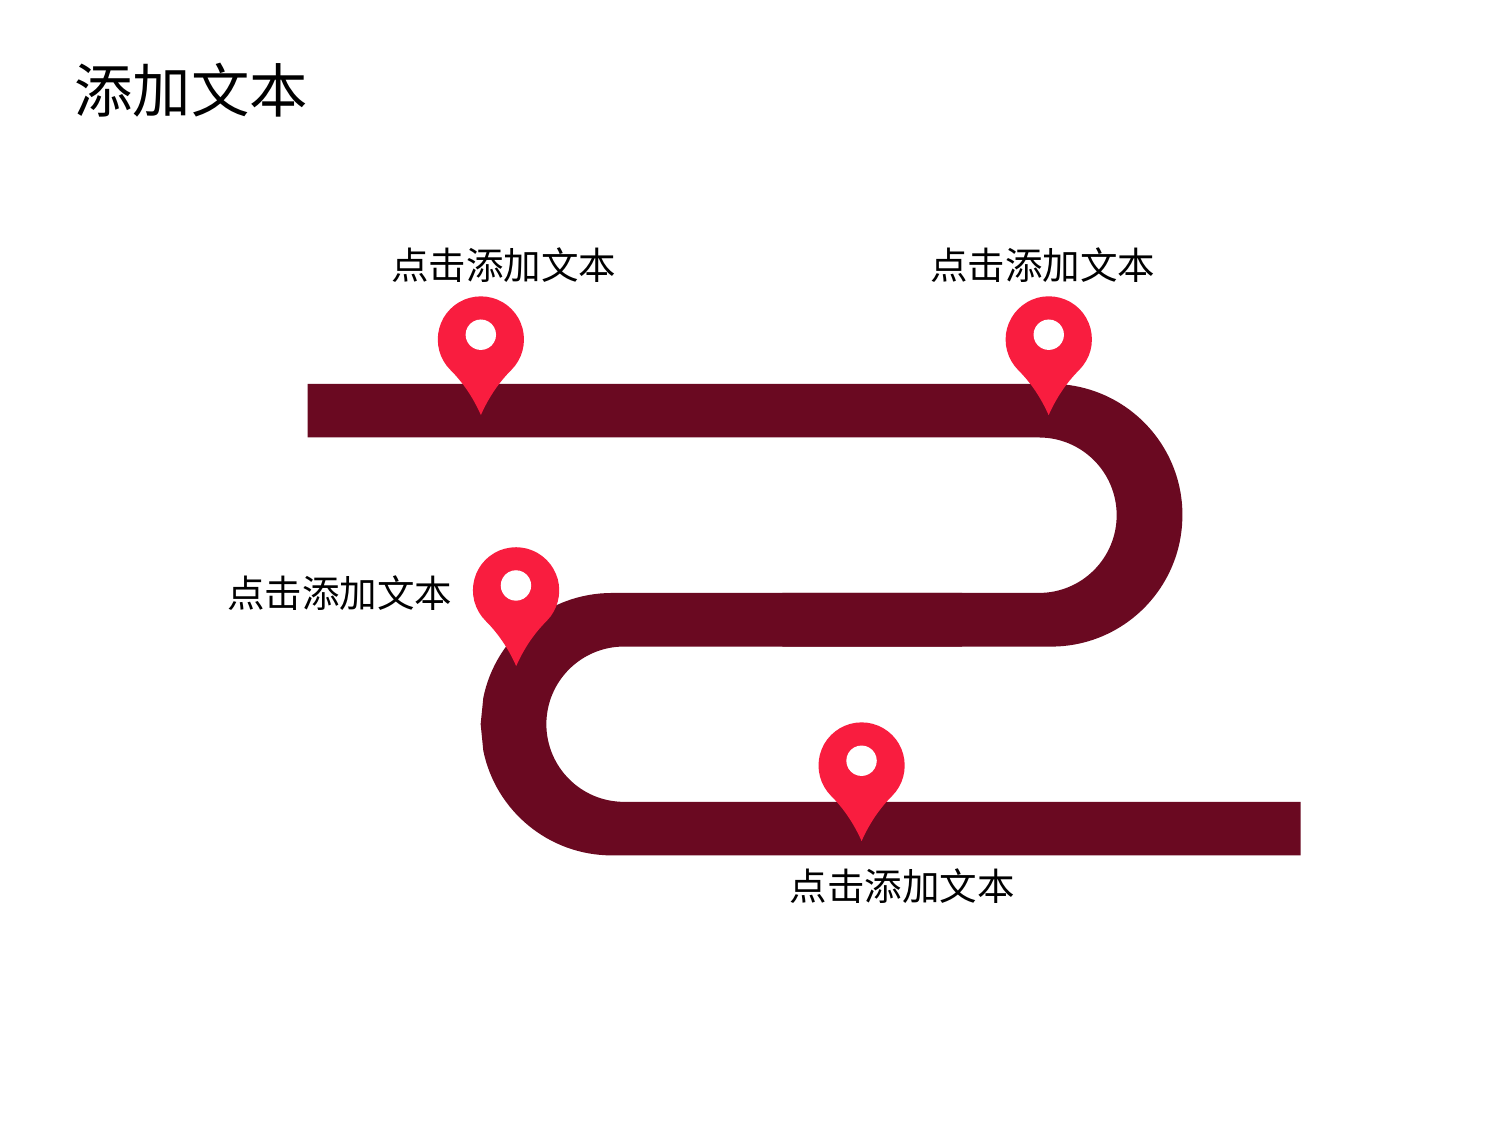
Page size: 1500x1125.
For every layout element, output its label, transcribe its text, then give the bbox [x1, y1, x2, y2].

text_box 点击添加文本 [915, 234, 1171, 295]
text_box 点击添加文本 [774, 858, 1030, 916]
text_box [478, 590, 1303, 858]
text_box [1003, 294, 1095, 418]
text_box [305, 381, 1185, 649]
text_box [498, 568, 534, 603]
text_box 点击添加文本 [212, 562, 467, 623]
text_box 添加文本 [60, 46, 323, 132]
text_box [816, 720, 907, 844]
text_box [470, 545, 562, 669]
text_box [1031, 317, 1067, 353]
text_box [463, 317, 499, 353]
text_box [435, 294, 527, 418]
text_box 点击添加文本 [376, 234, 632, 295]
text_box [844, 743, 879, 779]
